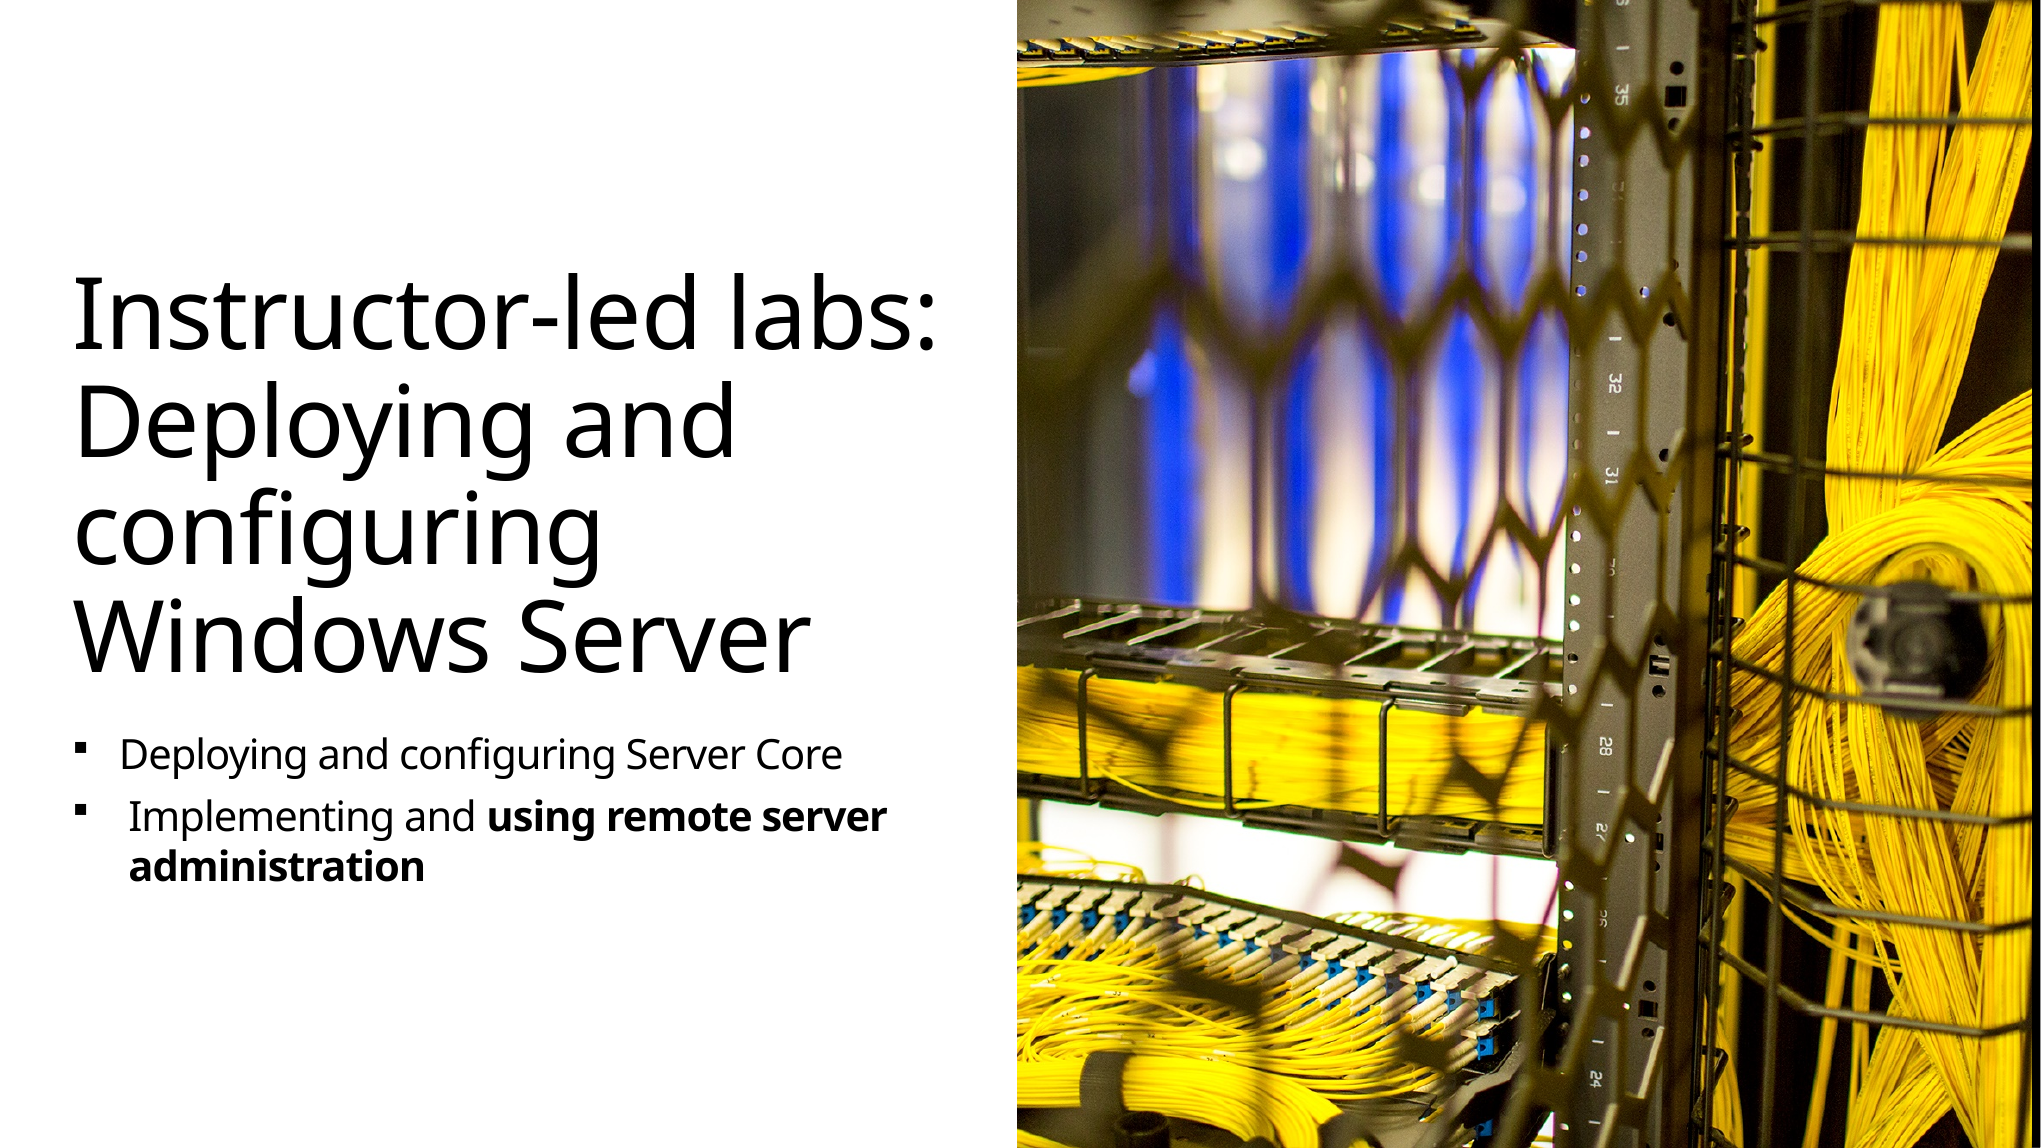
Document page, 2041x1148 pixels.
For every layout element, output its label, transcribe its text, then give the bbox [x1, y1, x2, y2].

title Instructor-led labs: Deploying and configuring Windows Server [71, 424, 981, 725]
subtitle Deploying and configuring Server Core Implementing and using remote server administration [71, 727, 981, 1005]
picture [1017, 0, 2032, 1148]
